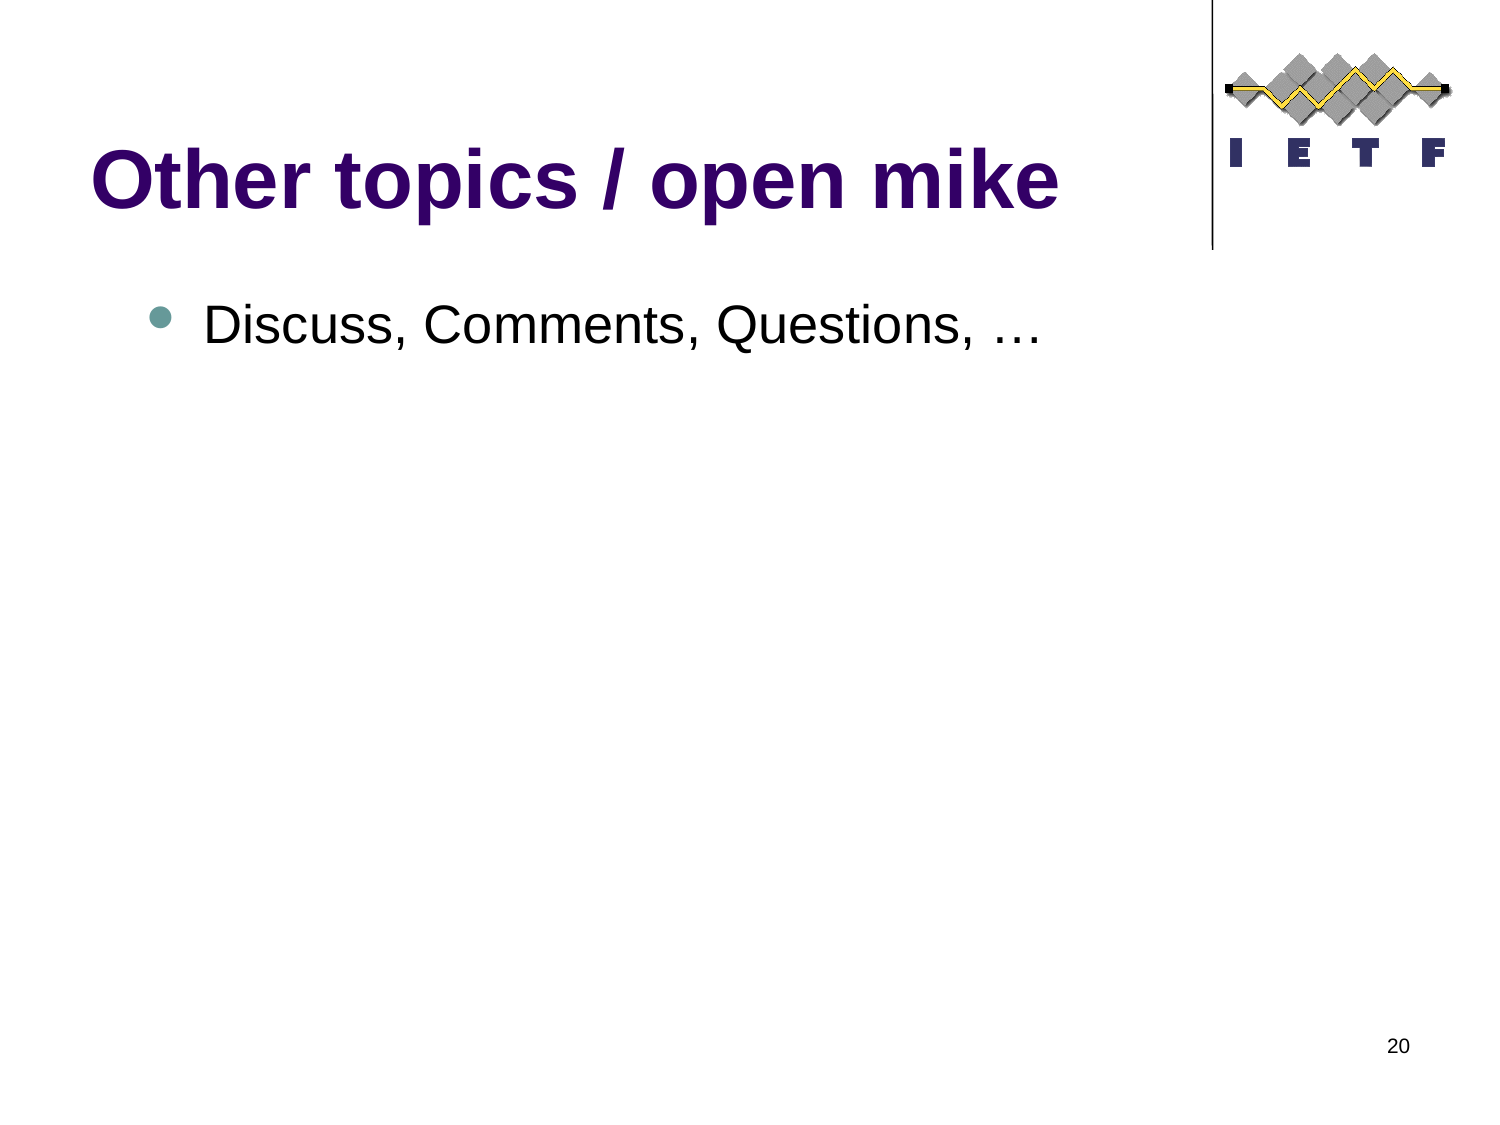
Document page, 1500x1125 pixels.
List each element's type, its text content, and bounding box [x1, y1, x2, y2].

slide_number 20 [1074, 1024, 1426, 1101]
list Discuss, Comments, Questions, … [74, 281, 1426, 1006]
title Other topics / open mike [74, 19, 1201, 233]
picture [1212, 37, 1463, 181]
